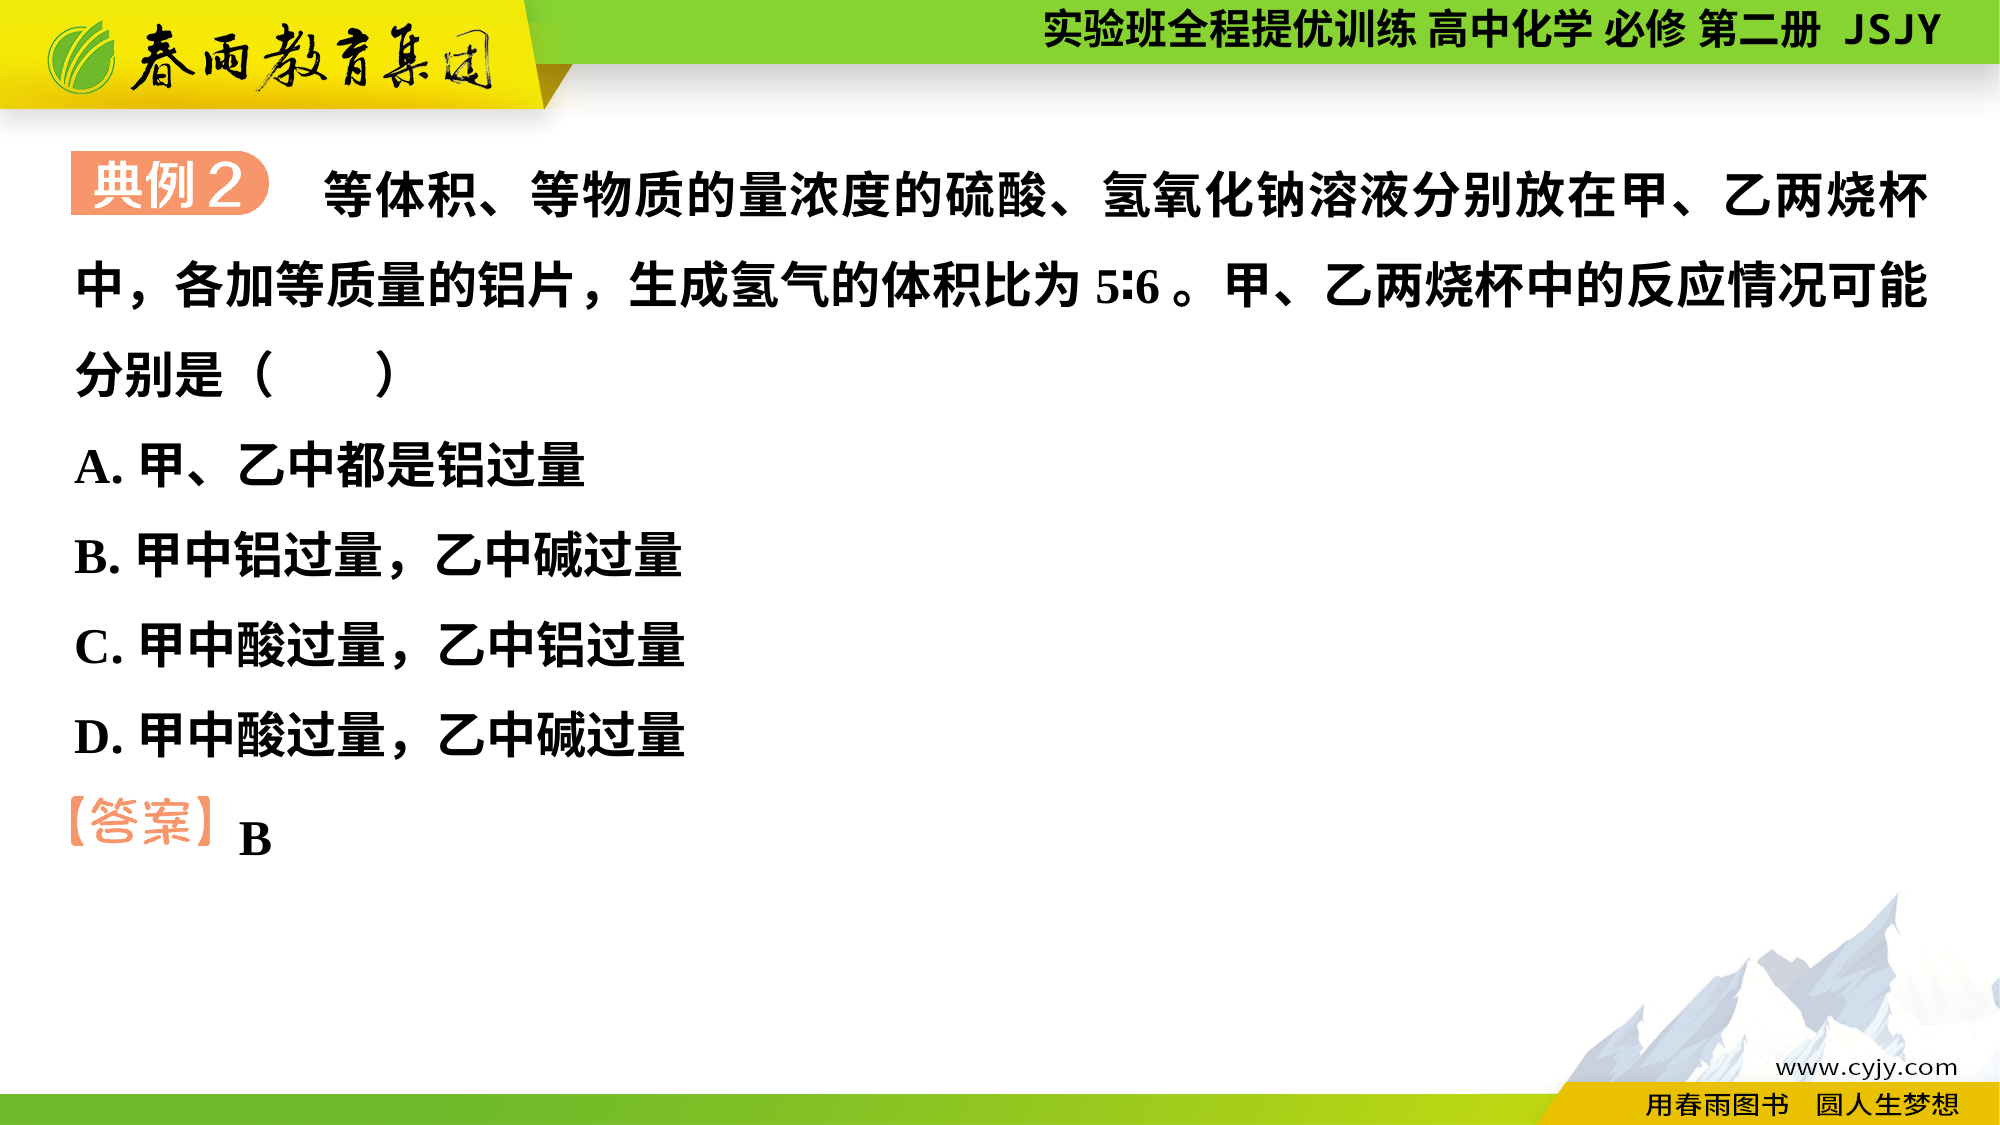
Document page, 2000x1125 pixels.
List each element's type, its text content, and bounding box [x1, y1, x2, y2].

list 等体积、等物质的量浓度的硫酸、氢氧化钠溶液分别放在甲、乙两烧杯中，各加等质量的铝片，生成氢气的体积比为5∶6。甲、乙两烧杯中的反应情况可能分别是（ ） A.甲、乙中都是铝过量 B.甲中铝过量，乙中碱过量 C.甲中酸过量，乙中铝过量 D.甲中酸过量，乙中碱过量 [59, 126, 1944, 767]
text_box B [224, 768, 288, 874]
picture [0, 0, 2000, 1125]
